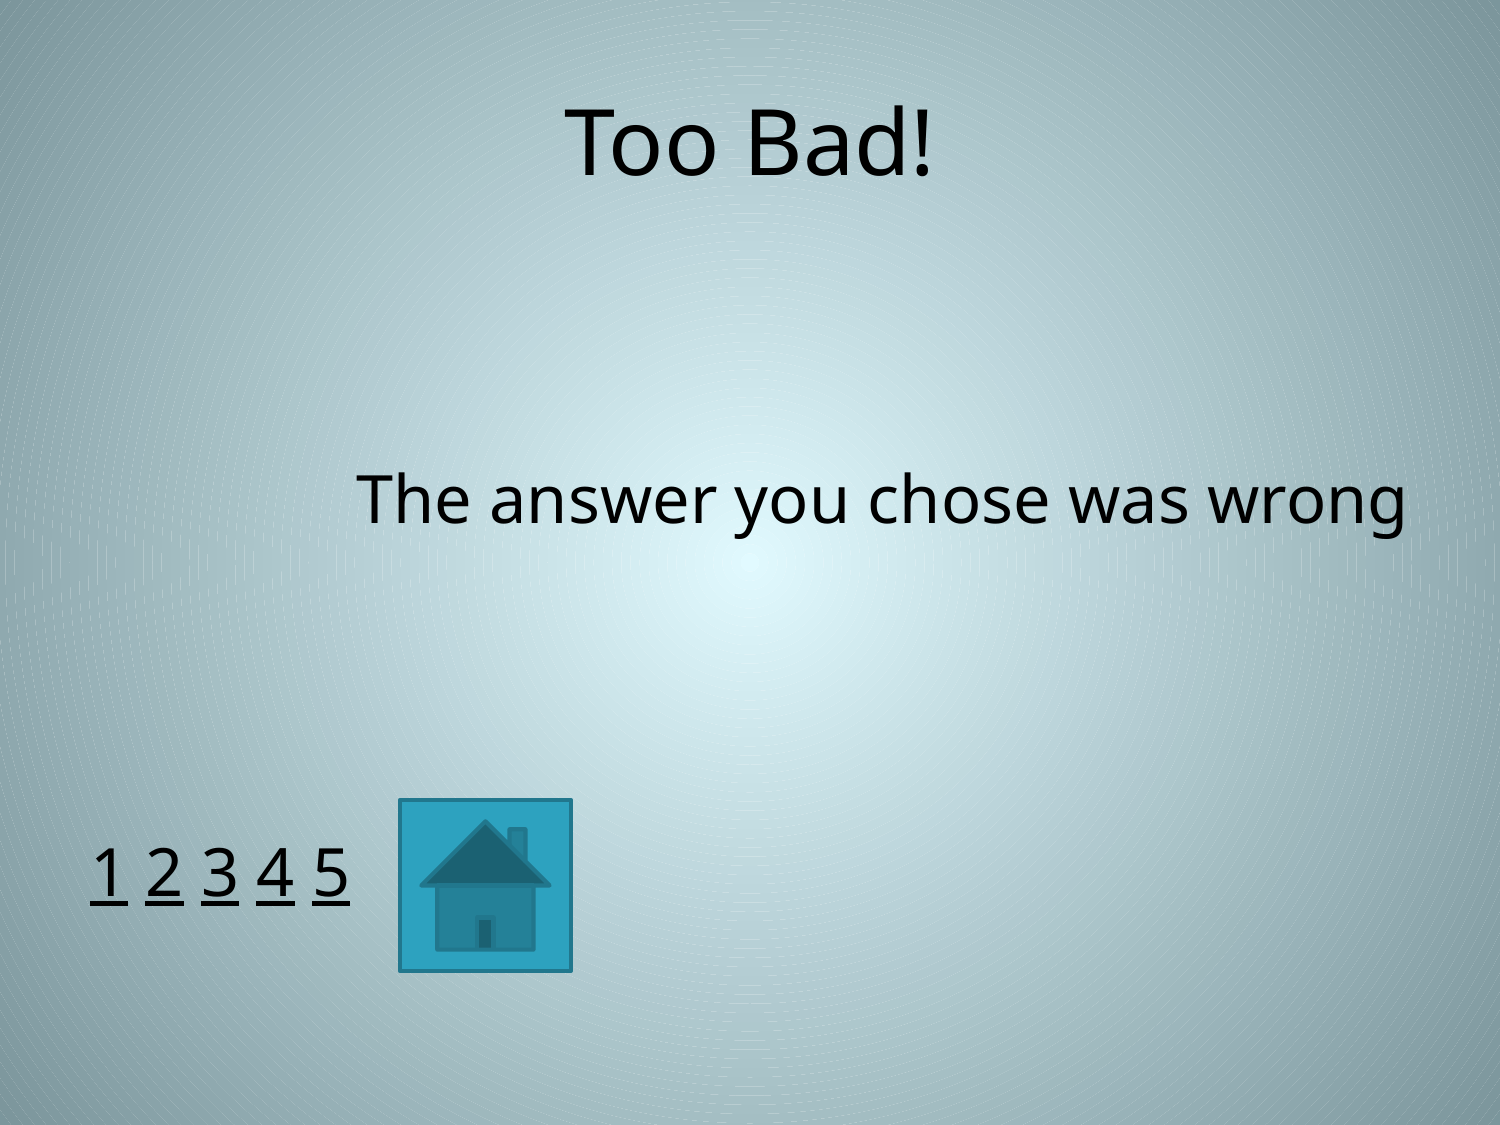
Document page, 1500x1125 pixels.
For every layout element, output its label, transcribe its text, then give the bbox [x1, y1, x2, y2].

list The answer you chose was wrong 1 2 3 4 5 [75, 262, 1425, 1005]
title Too Bad! [75, 45, 1425, 233]
text_box [398, 798, 573, 973]
